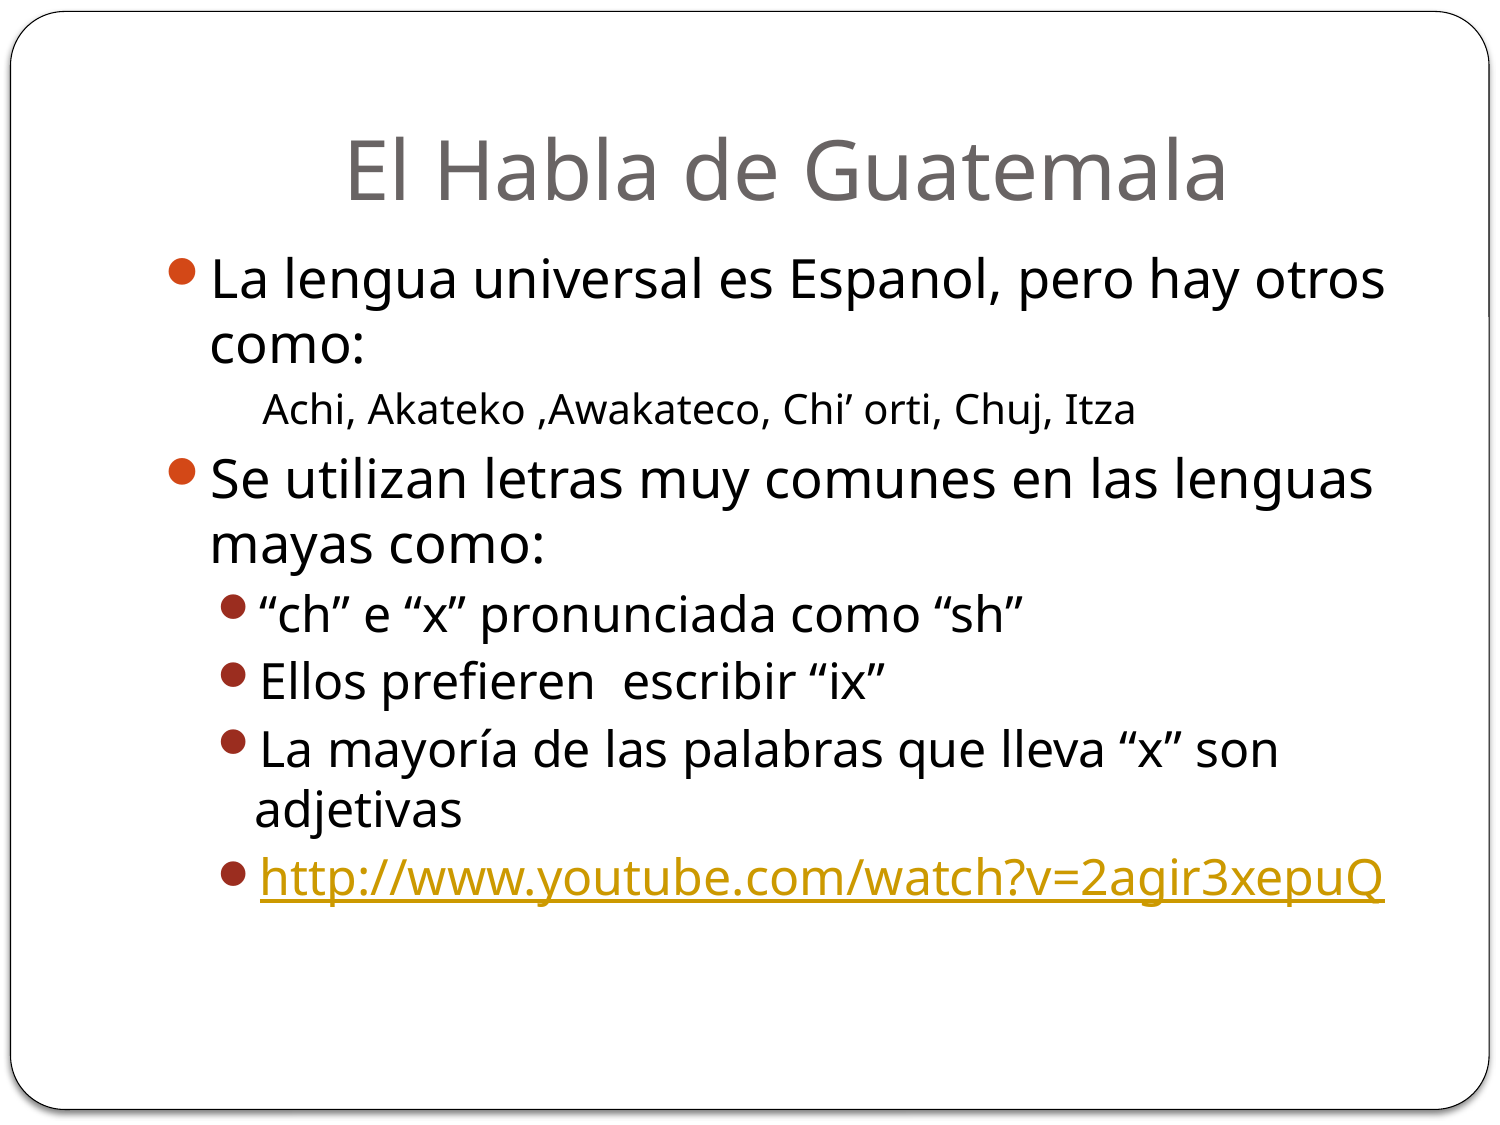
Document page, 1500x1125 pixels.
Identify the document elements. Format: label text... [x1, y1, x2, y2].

list La lengua universal es Espanol, pero hay otros como: Achi, Akateko ,Awakateco, Chi’ orti, Chuj, Itza Se utilizan letras muy comunes en las lenguas mayas como: “ch” e “x” pronunciada como “sh” Ellos prefieren escribir “ix” La mayoría de las palabras que lleva “x” son adjetivas http://www.youtube.com/watch?v=2agir3xepuQ [150, 237, 1425, 988]
title El Habla de Guatemala [150, 45, 1425, 233]
